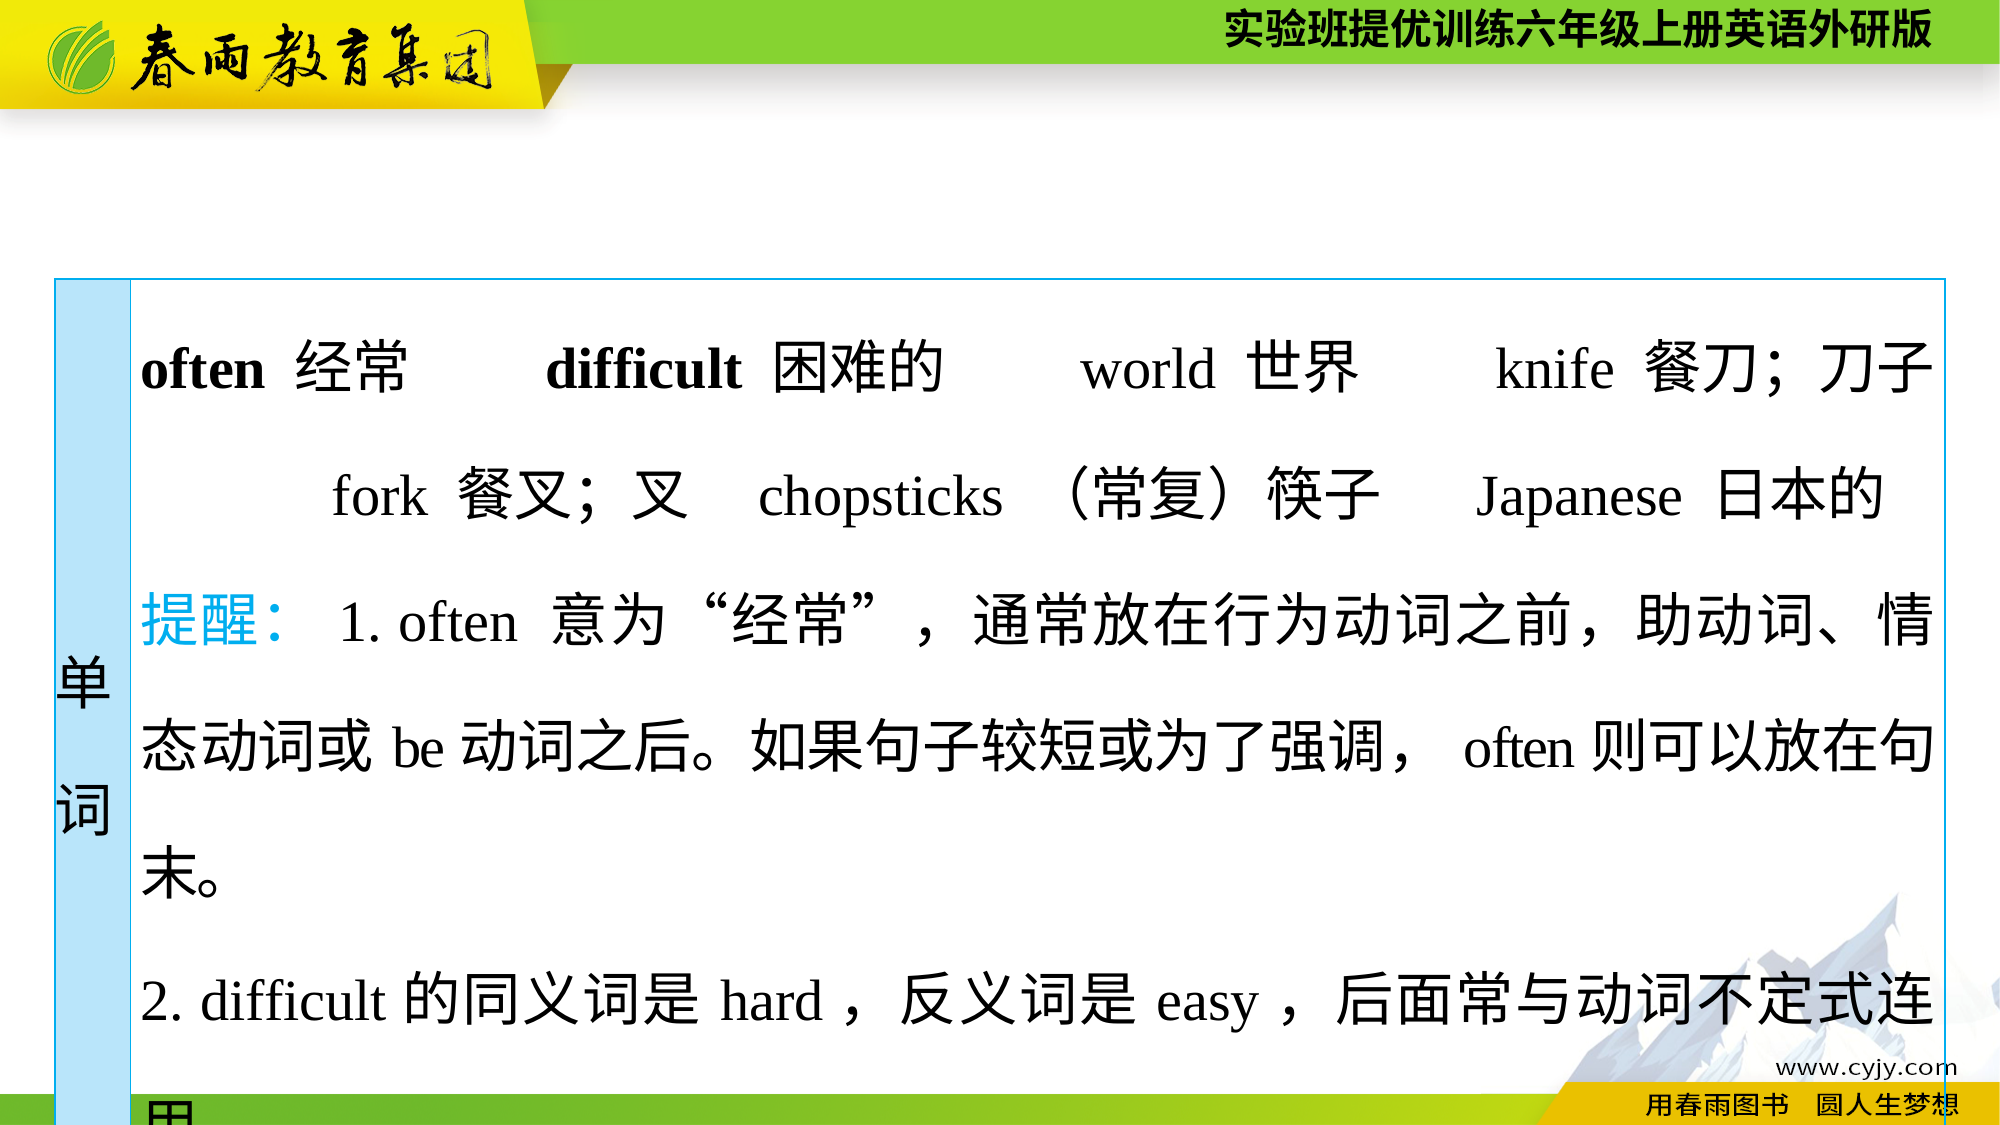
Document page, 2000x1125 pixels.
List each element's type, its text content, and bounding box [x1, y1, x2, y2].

picture [0, 0, 2000, 1125]
table_header 单 词 [56, 280, 130, 1125]
table_header often 经常 difficult 困难的 world 世界 knife 餐刀；刀子 fork 餐叉；叉 chopsticks （常复）筷子 Japanese 日本的 提醒：1. often 意为“经常”，通常放在行为动词之前，助动词、情态动词或be动词之后。如果句子较短或为了强调，often则可以放在句末。 2. difficult的同义词是hard，反义词是easy，后面常与动词不定式连用。 [131, 280, 1944, 1125]
